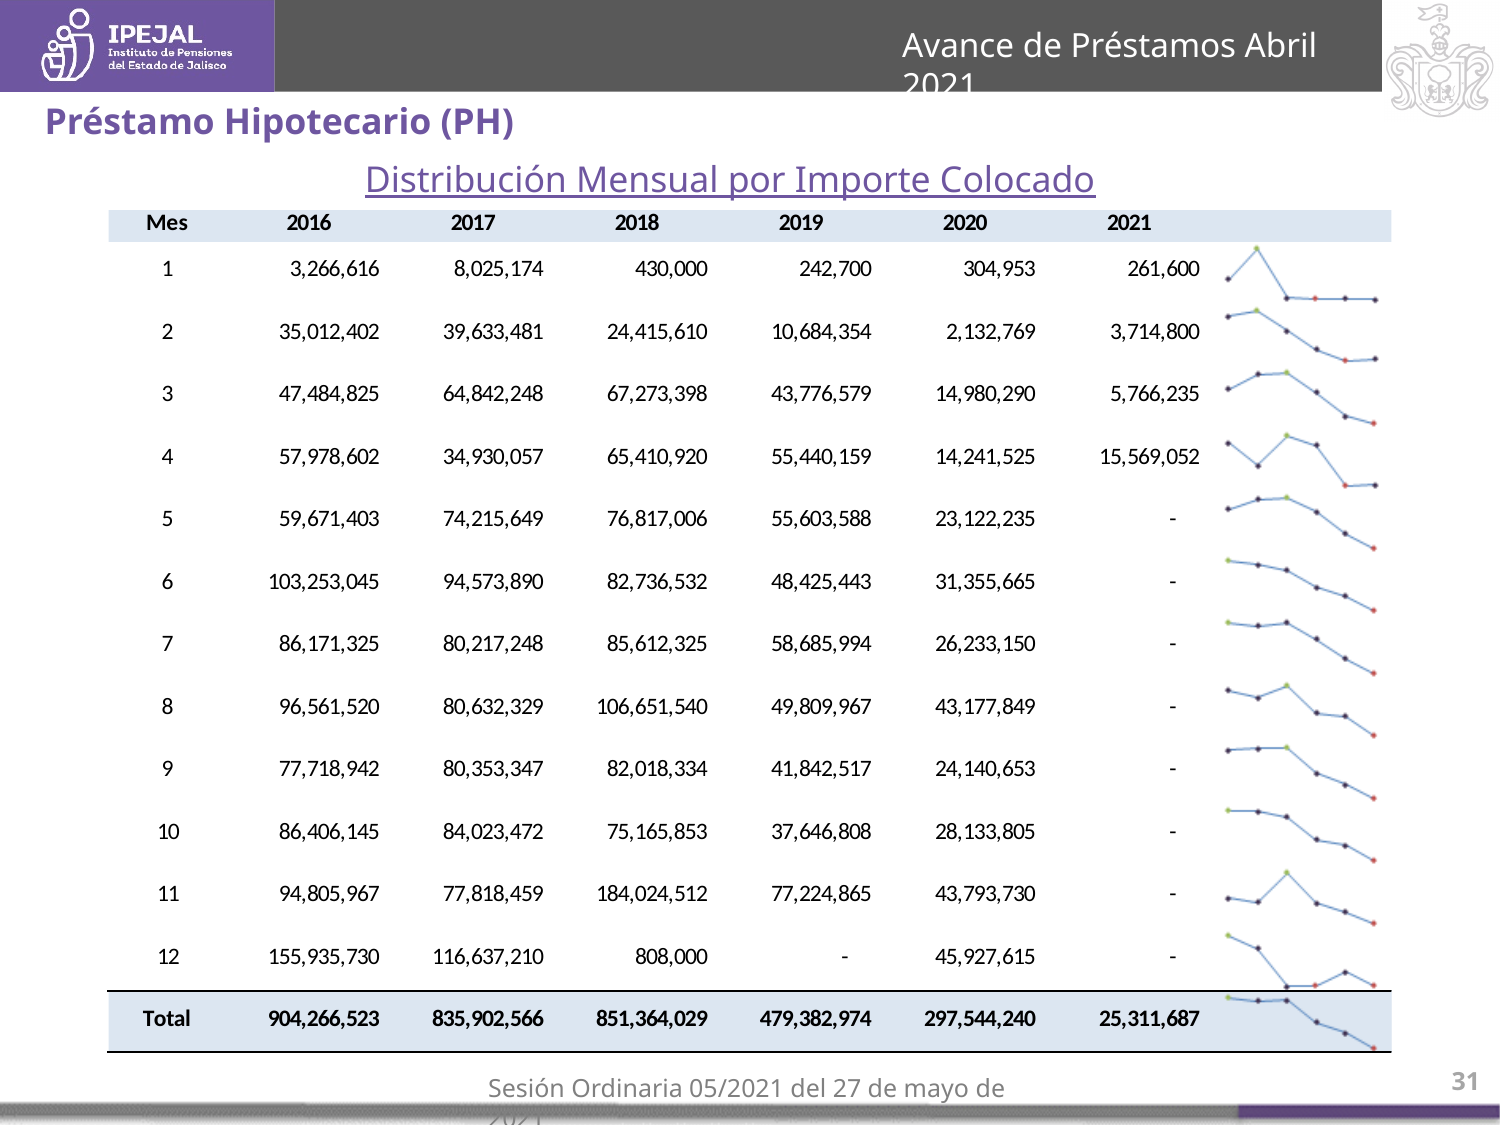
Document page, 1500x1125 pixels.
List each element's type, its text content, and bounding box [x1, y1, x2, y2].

text_box Avance de Préstamos Abril 2021 [887, 16, 1393, 96]
list Préstamo Hipotecario (PH) Distribución Mensual por Importe Colocado [29, 96, 1431, 209]
picture [0, 0, 275, 92]
picture [0, 1096, 473, 1125]
slide_number 31 [1420, 1053, 1496, 1113]
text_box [106, 208, 1394, 1055]
text_box Sesión Ordinaria 05/2021 del 27 de mayo de 2021 [473, 1066, 1027, 1125]
picture [1027, 1096, 1500, 1125]
